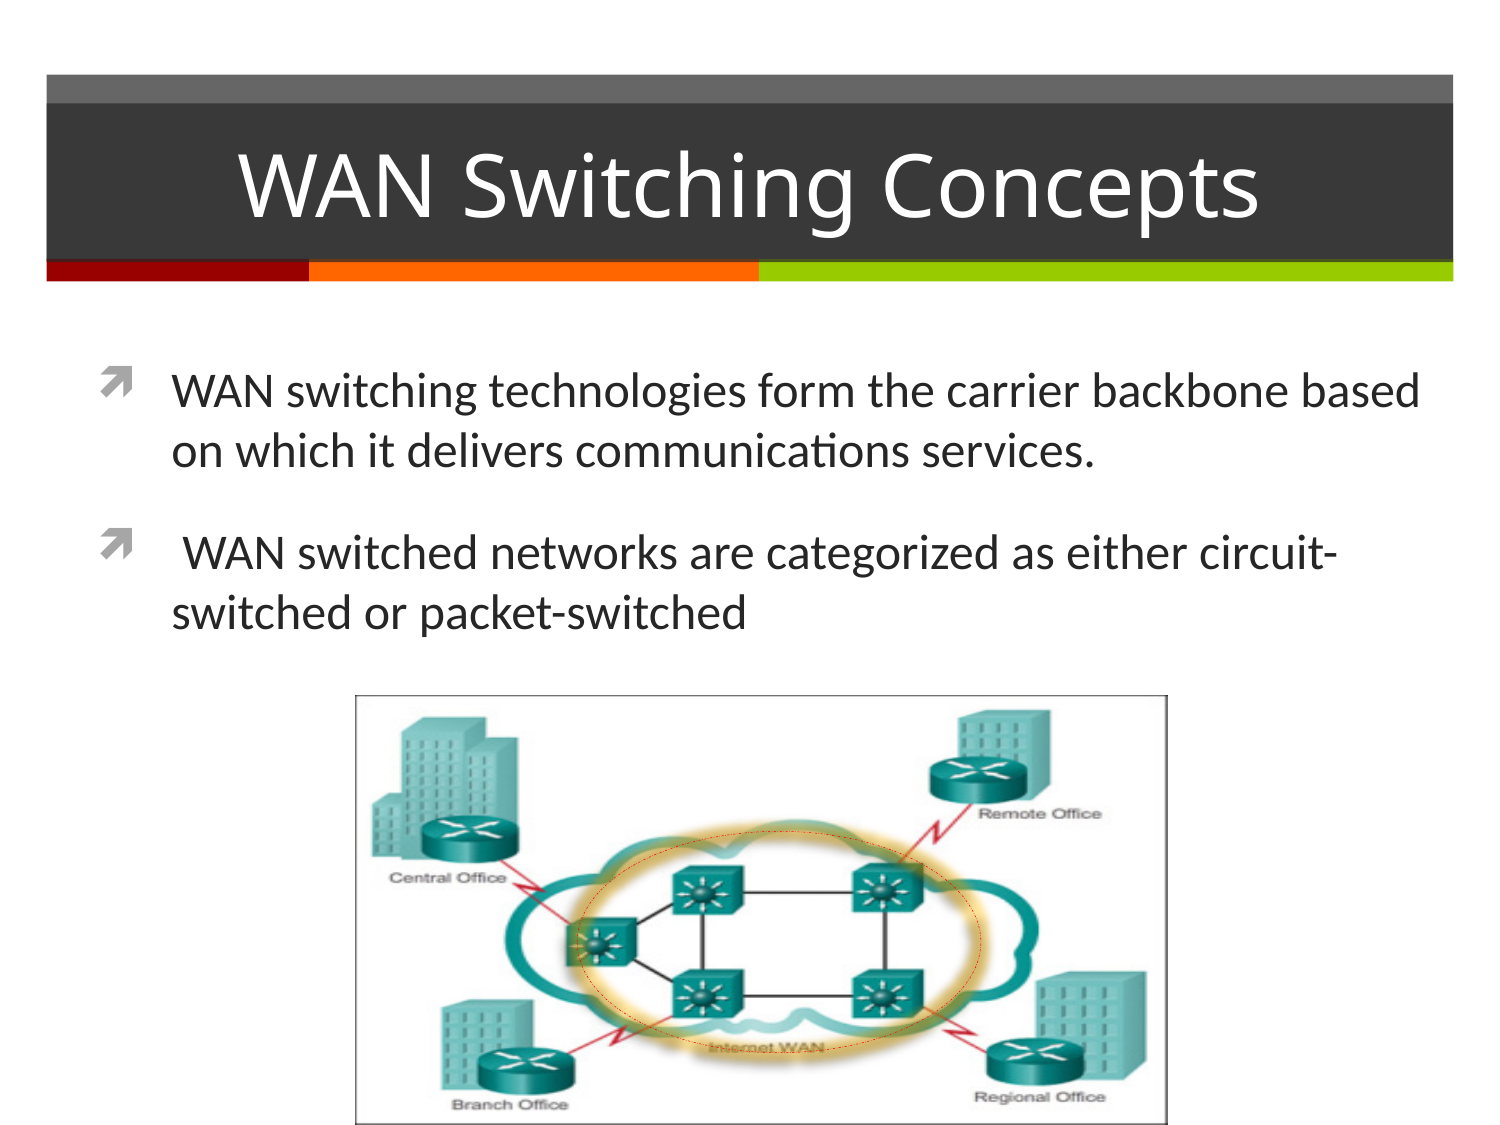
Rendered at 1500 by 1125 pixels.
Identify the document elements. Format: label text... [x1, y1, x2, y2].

title WAN Switching Concepts [46, 103, 1454, 263]
list WAN switching technologies form the carrier backbone based on which it delivers communications services. WAN switched networks are categorized as either circuit-switched or packet-switched [81, 350, 1454, 1005]
picture [355, 694, 1168, 1125]
